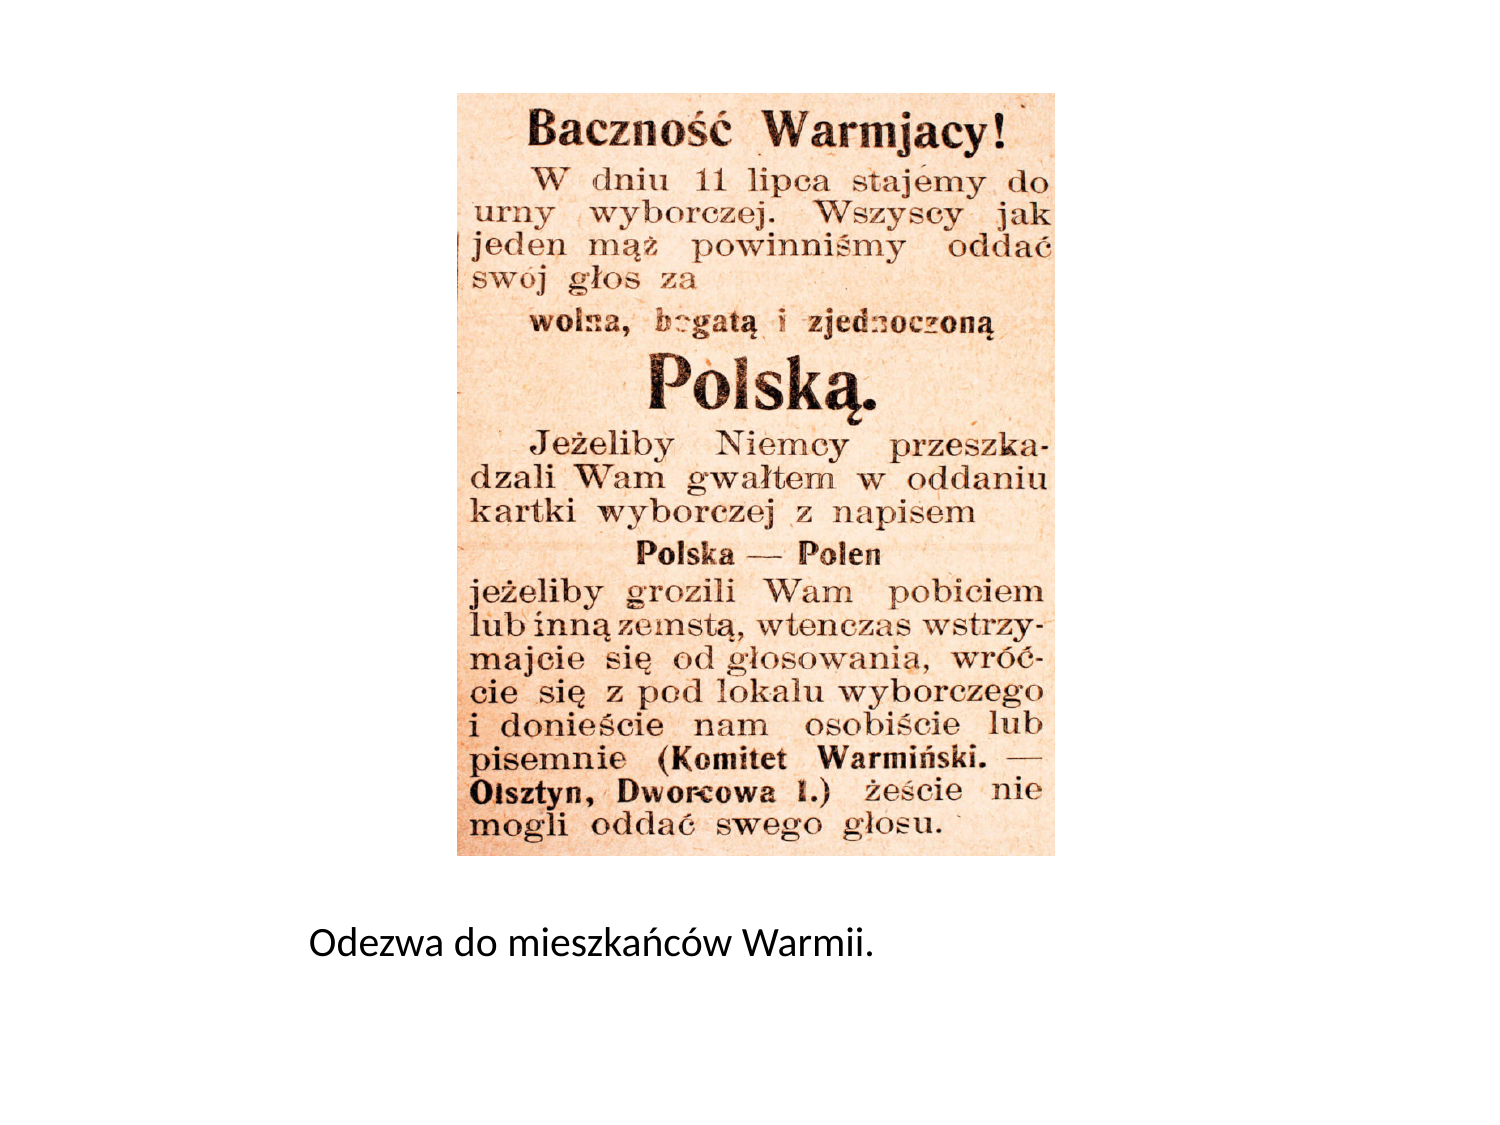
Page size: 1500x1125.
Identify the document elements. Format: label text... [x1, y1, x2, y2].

title Odezwa do mieszkańców Warmii. [294, 855, 1194, 973]
picture [456, 93, 1055, 856]
